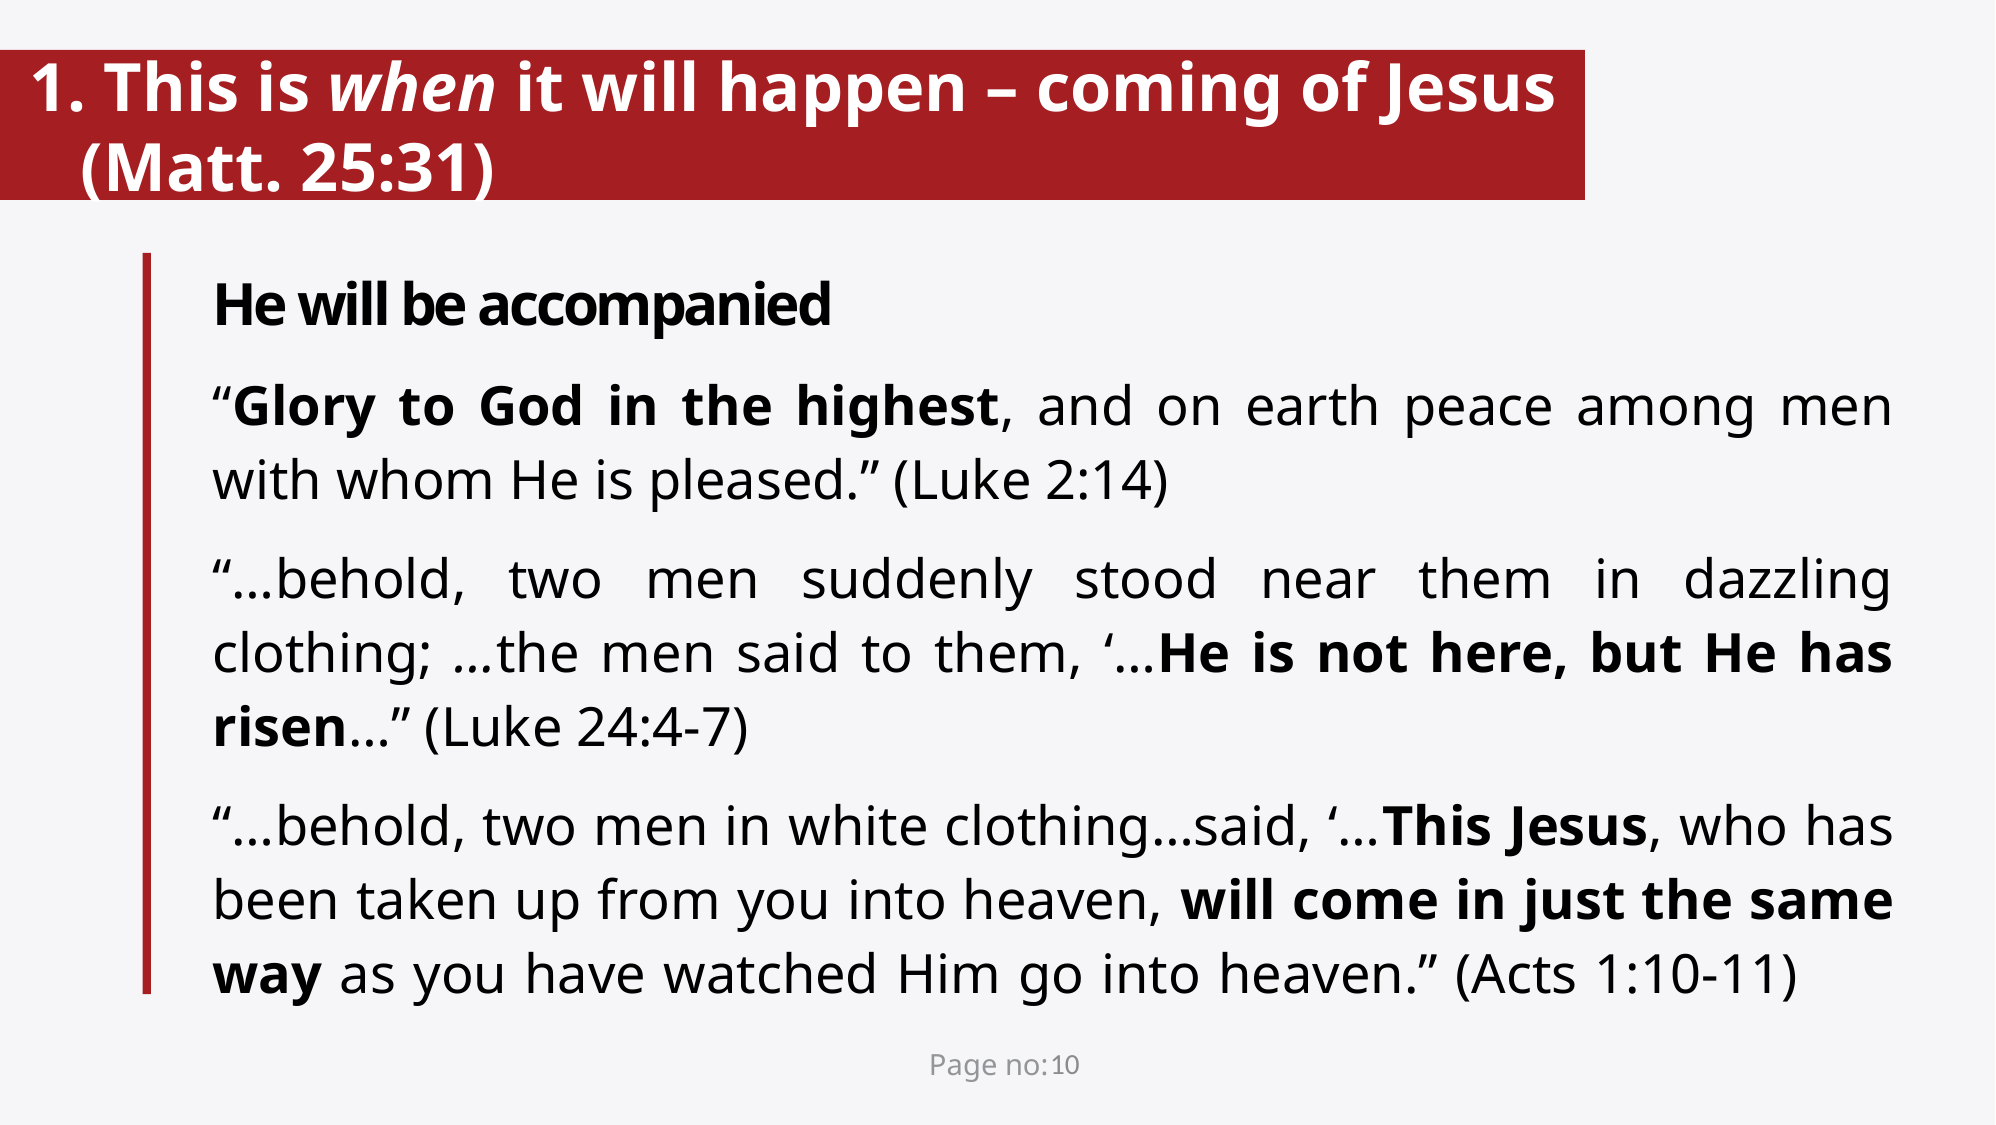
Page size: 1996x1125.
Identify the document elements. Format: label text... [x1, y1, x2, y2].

title 1. This is when it will happen – coming of Jesus (Matt. 25:31) [14, 62, 1810, 188]
subtitle He will be accompanied “Glory to God in the highest, and on earth peace among men with whom He is pleased.” (Luke 2:14) “…behold, two men suddenly stood near them in dazzling clothing; …the men said to them, ‘…He is not here, but He has risen…” (Luke 24:4-7) “…behold, two men in white clothing…said, ‘…This Jesus, who has been taken up from you into heaven, will come in just the same way as you have watched Him go into heaven.” (Acts 1:10-11) [197, 249, 1910, 1000]
